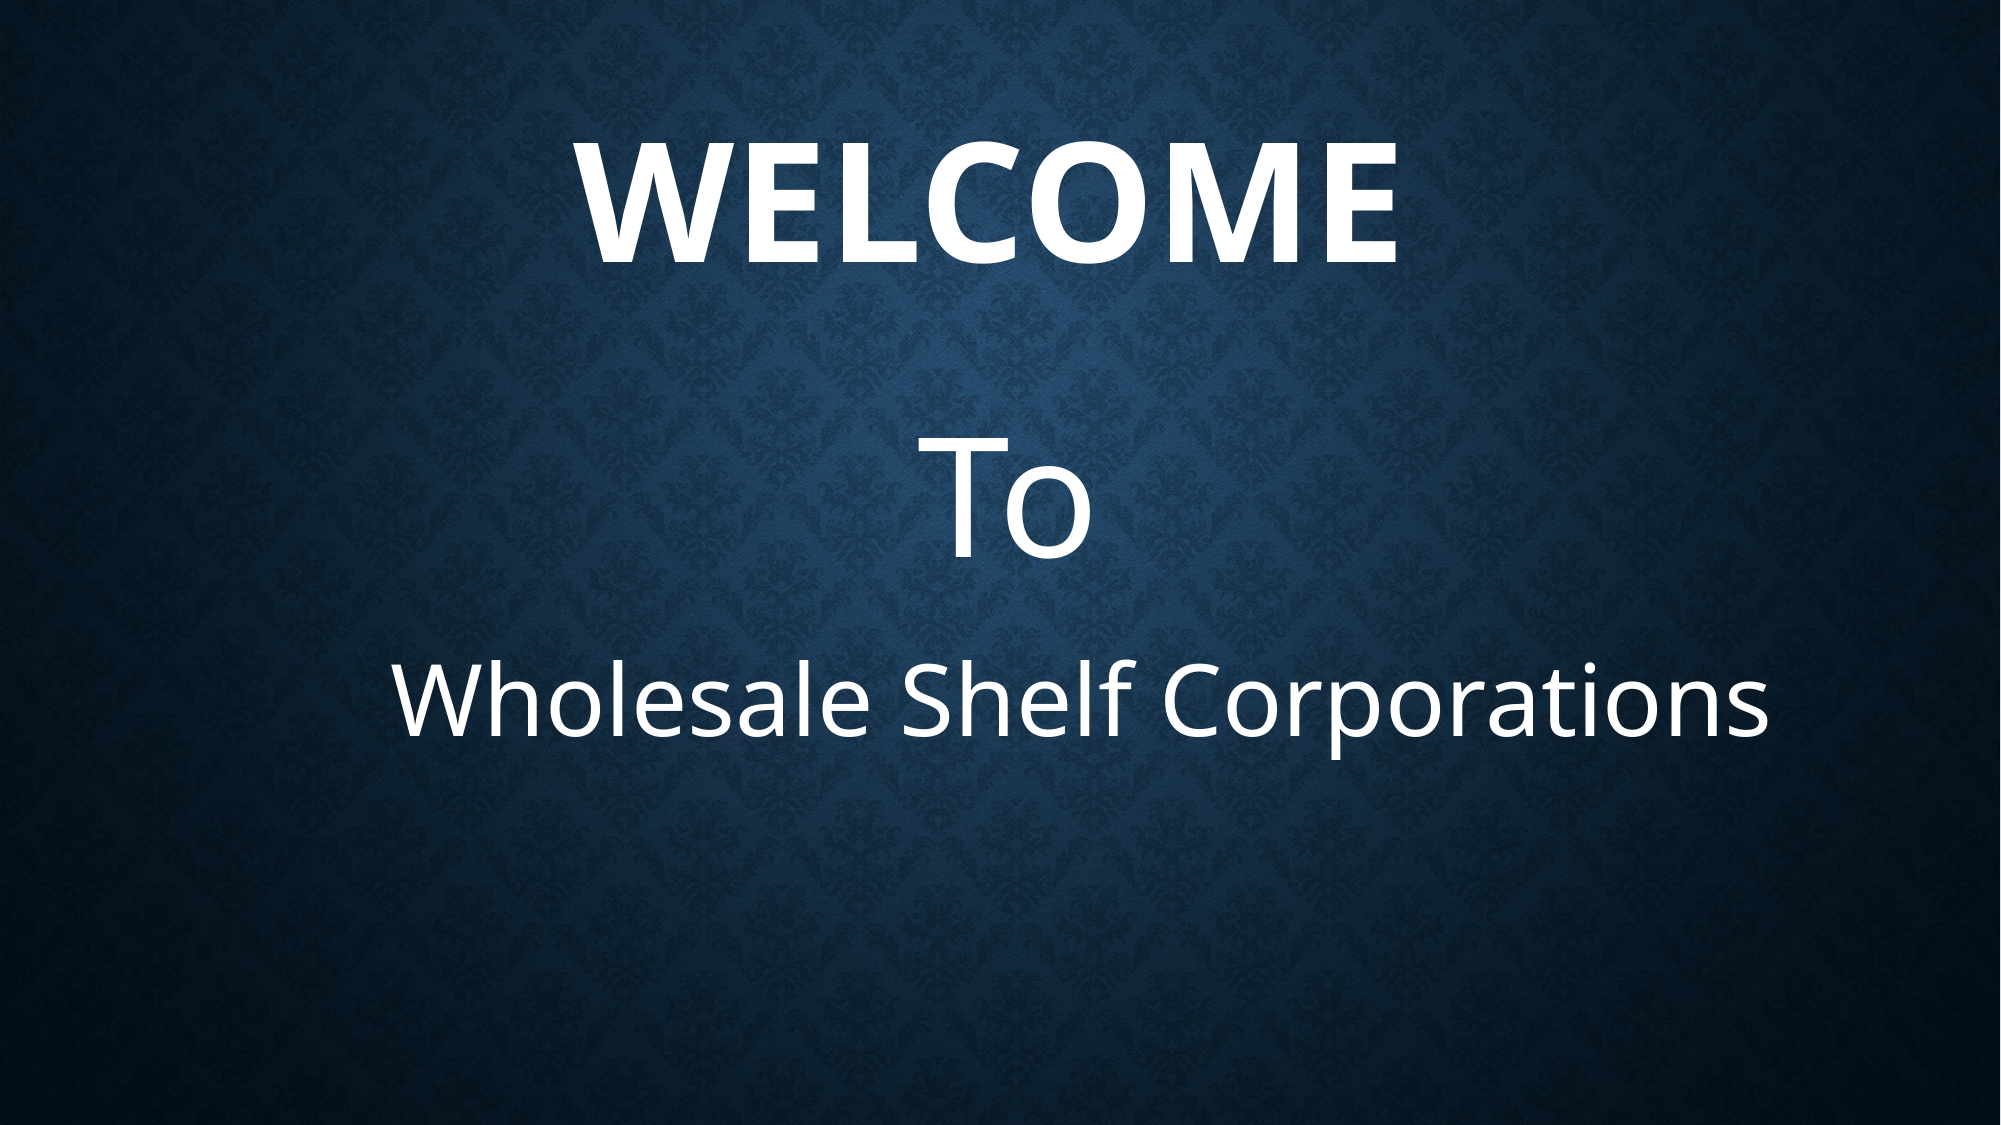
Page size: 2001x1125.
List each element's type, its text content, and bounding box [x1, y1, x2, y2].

list To Wholesale Shelf Corporations [149, 343, 1849, 950]
title Welcome [149, 99, 1849, 318]
